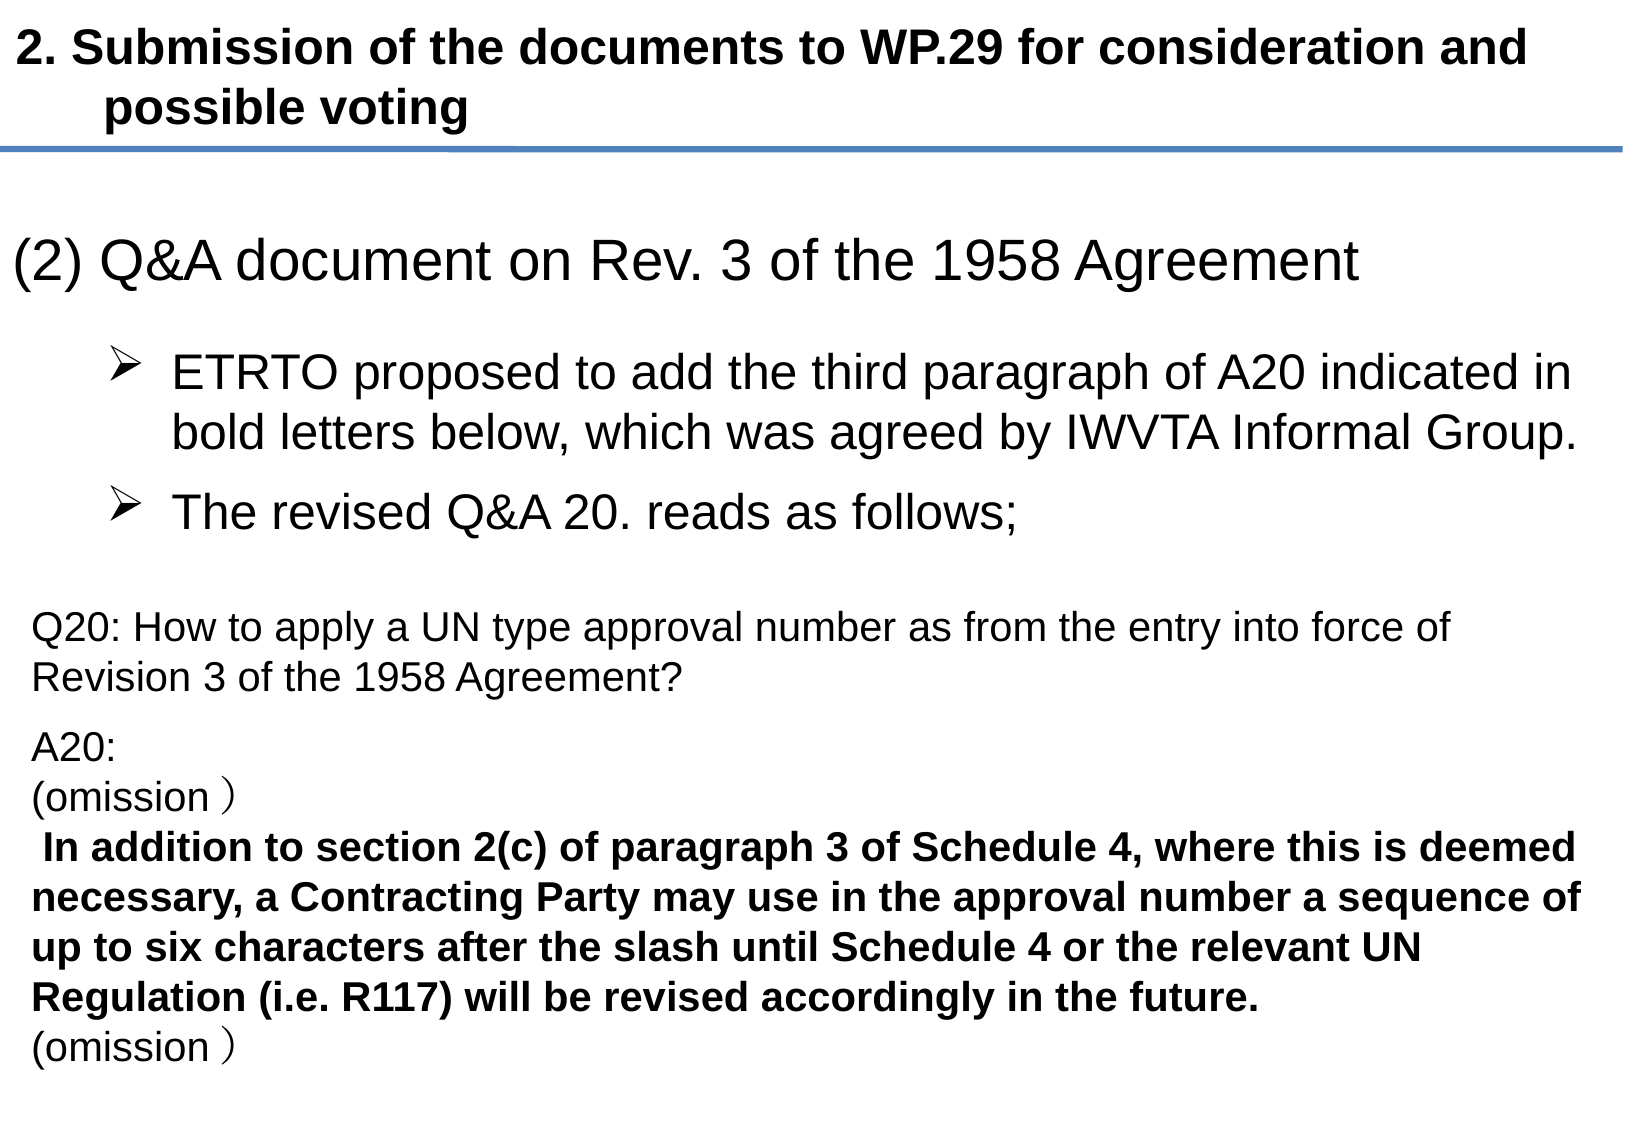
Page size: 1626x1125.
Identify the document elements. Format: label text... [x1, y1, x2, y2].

text_box (2) Q&A document on Rev. 3 of the 1958 Agreement [0, 214, 1608, 300]
text_box ETRTO proposed to add the third paragraph of A20 indicated in bold letters below, which was agreed by IWVTA Informal Group. The revised Q&A 20. reads as follows; Q20: How to apply a UN type approval number as from the entry into force of Revision 3 of the 1958 Agreement? A20: (omission） In addition to section 2(c) of paragraph 3 of Schedule 4, where this is deemed necessary, a Contracting Party may use in the approval number a sequence of up to six characters after the slash until Schedule 4 or the relevant UN Regulation (i.e. R117) will be revised accordingly in the future. (omission） [16, 332, 1608, 1125]
text_box 2. Submission of the documents to WP.29 for consideration and possible voting [0, 7, 1625, 143]
